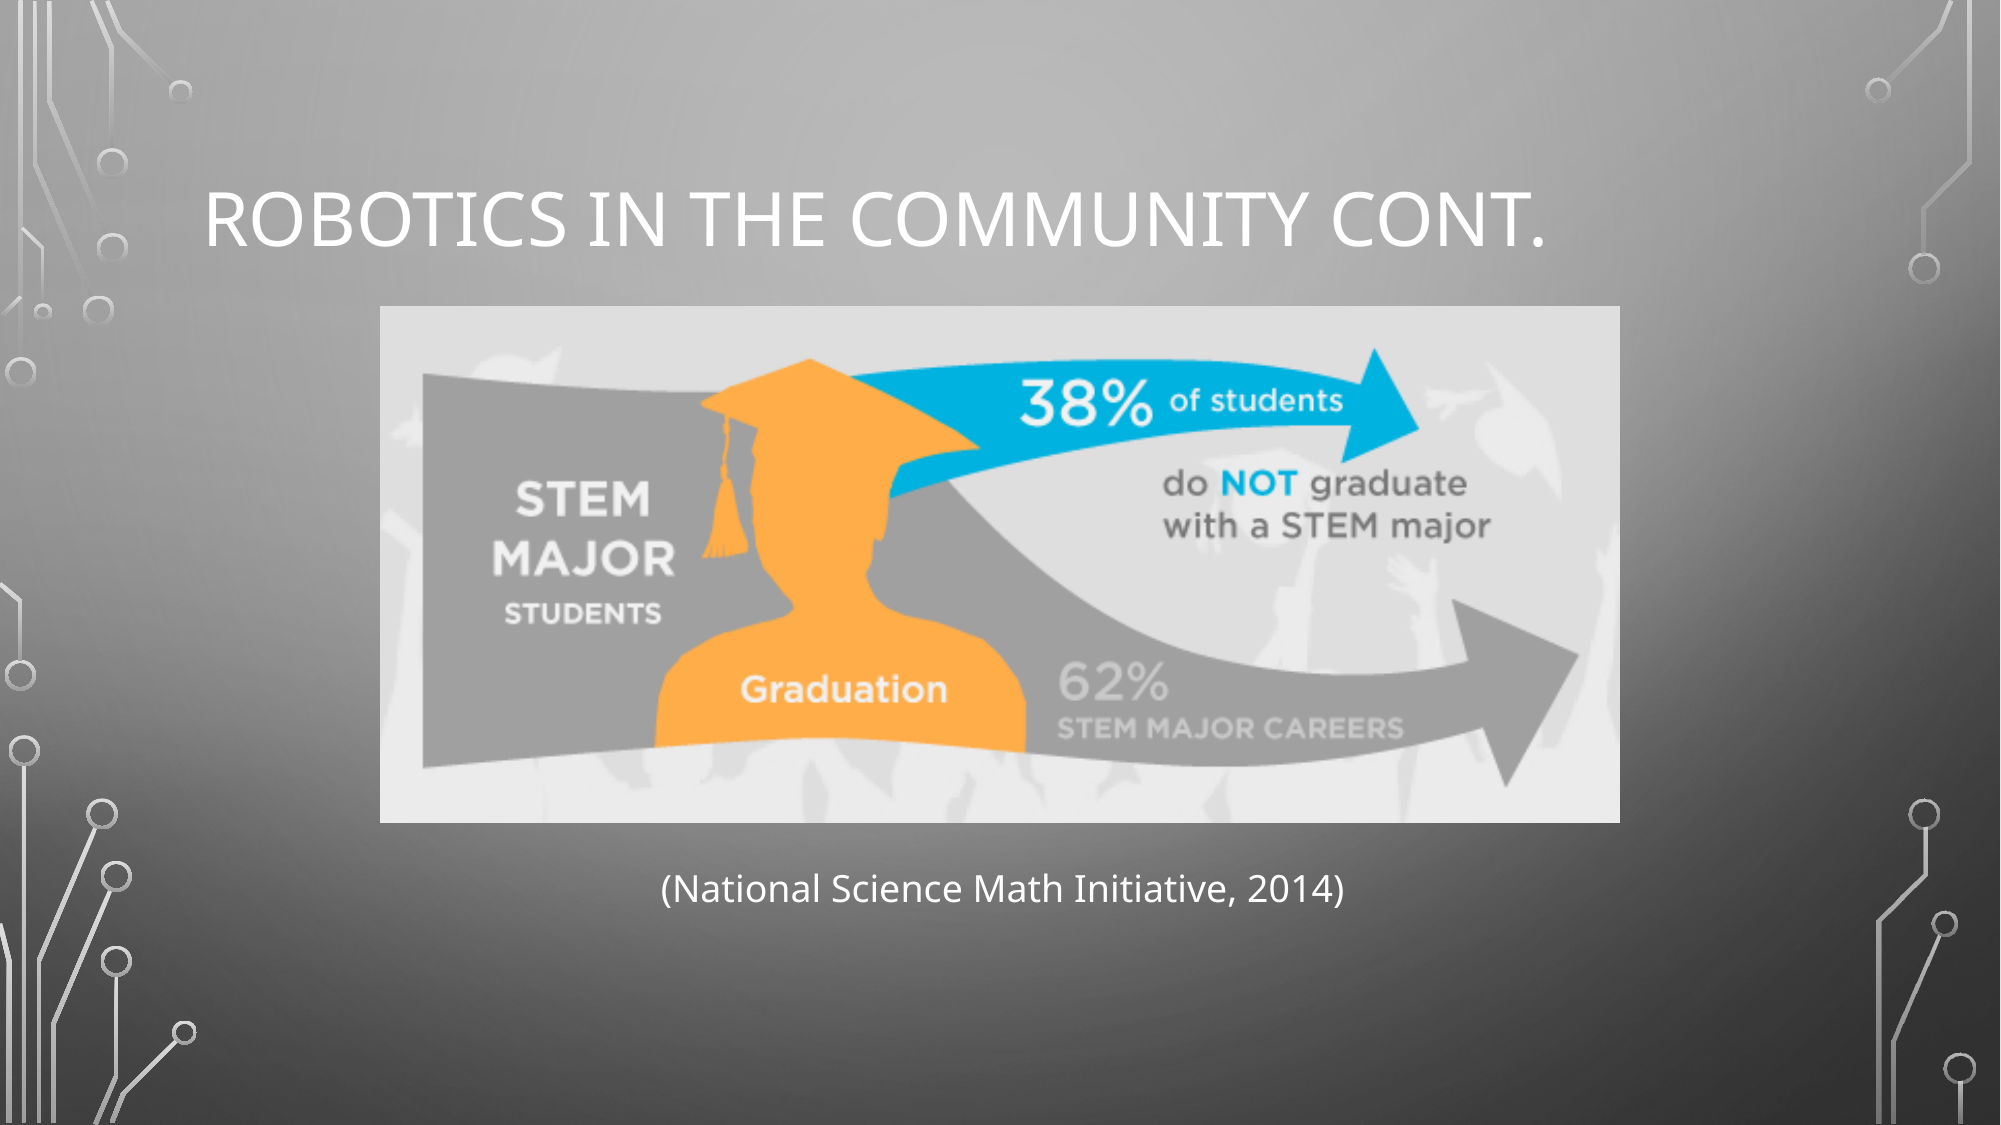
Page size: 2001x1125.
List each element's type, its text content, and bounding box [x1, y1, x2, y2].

text_box (National Science Math Initiative, 2014) [386, 857, 1620, 918]
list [379, 306, 1620, 823]
title Robotics in the Community Cont. [187, 101, 1813, 344]
